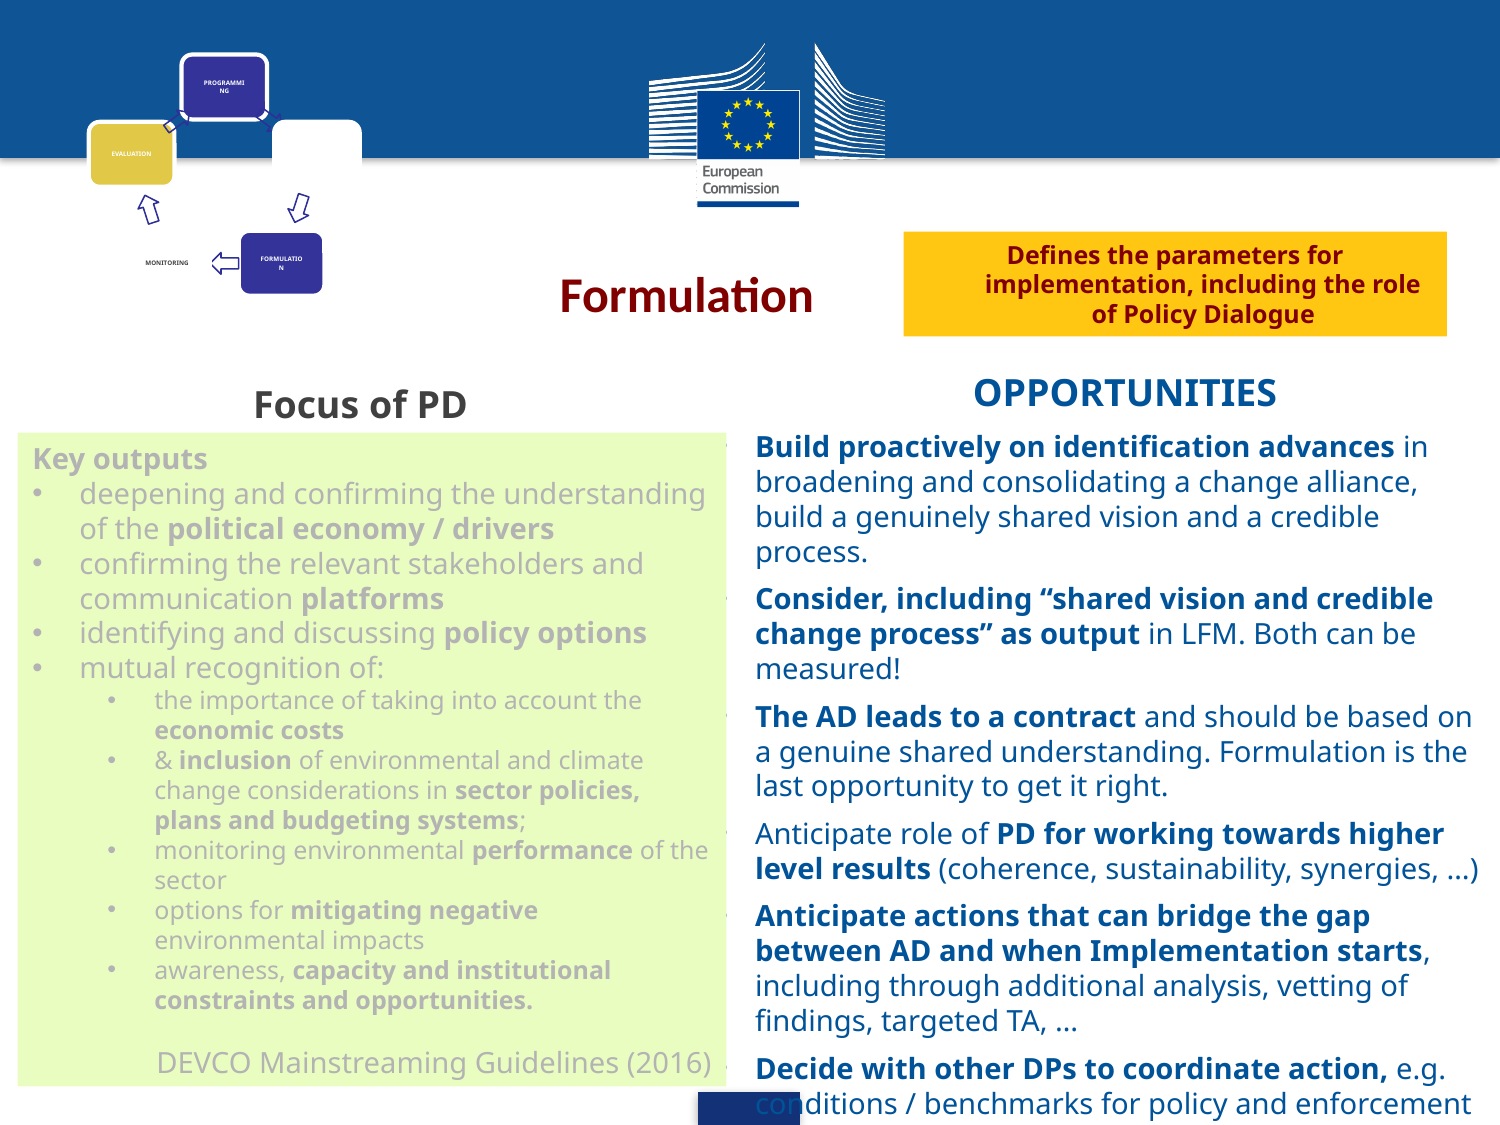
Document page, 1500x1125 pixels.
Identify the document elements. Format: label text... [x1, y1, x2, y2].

text_box Key outputs deepening and confirming the understanding of the political economy / drivers confirming the relevant stakeholders and communication platforms identifying and discussing policy options mutual recognition of: the importance of taking into account the economic costs & inclusion of environmental and climate change considerations in sector policies, plans and budgeting systems; monitoring environmental performance of the sector options for mitigating negative environmental impacts awareness, capacity and institutional constraints and opportunities. DEVCO Mainstreaming Guidelines (2016) [17, 432, 727, 1087]
text_box Build proactively on identification advances in broadening and consolidating a change alliance, build a genuinely shared vision and a credible process. Consider, including “shared vision and credible change process” as output in LFM. Both can be measured! The AD leads to a contract and should be based on a genuine shared understanding. Formulation is the last opportunity to get it right. Anticipate role of PD for working towards higher level results (coherence, sustainability, synergies, …) Anticipate actions that can bridge the gap between AD and when Implementation starts, including through additional analysis, vetting of findings, targeted TA, … Decide with other DPs to coordinate action, e.g. conditions / benchmarks for policy and enforcement for ensuring policy transmission and budget implementation [702, 420, 1500, 1125]
text_box Focus of PD [29, 373, 692, 432]
text_box OPPORTUNITIES [749, 361, 1500, 420]
text_box Defines the parameters for implementation, including the role of Policy Dialogue [903, 231, 1447, 337]
picture [649, 42, 885, 208]
text_box Formulation [5, 255, 903, 330]
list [52, 54, 396, 315]
